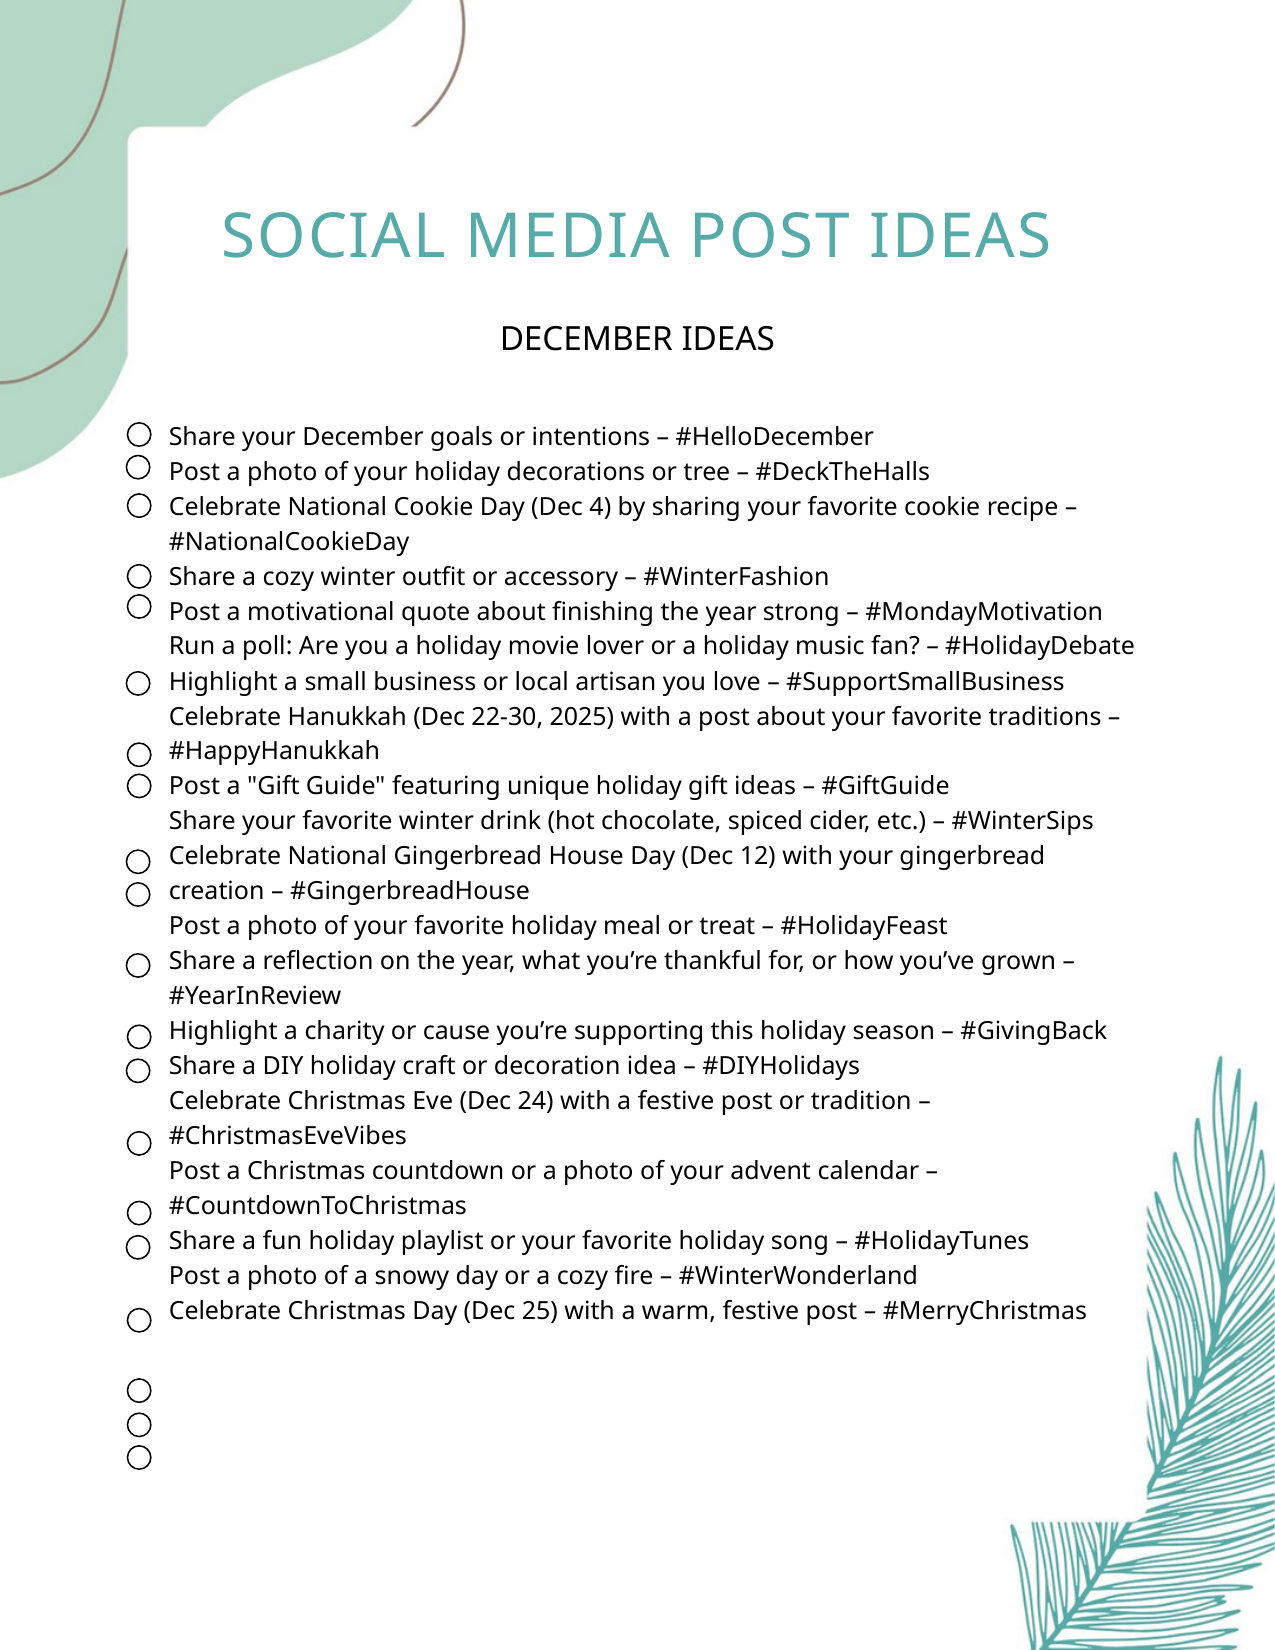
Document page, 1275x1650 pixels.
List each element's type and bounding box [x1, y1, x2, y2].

text_box [0, 0, 1275, 1650]
